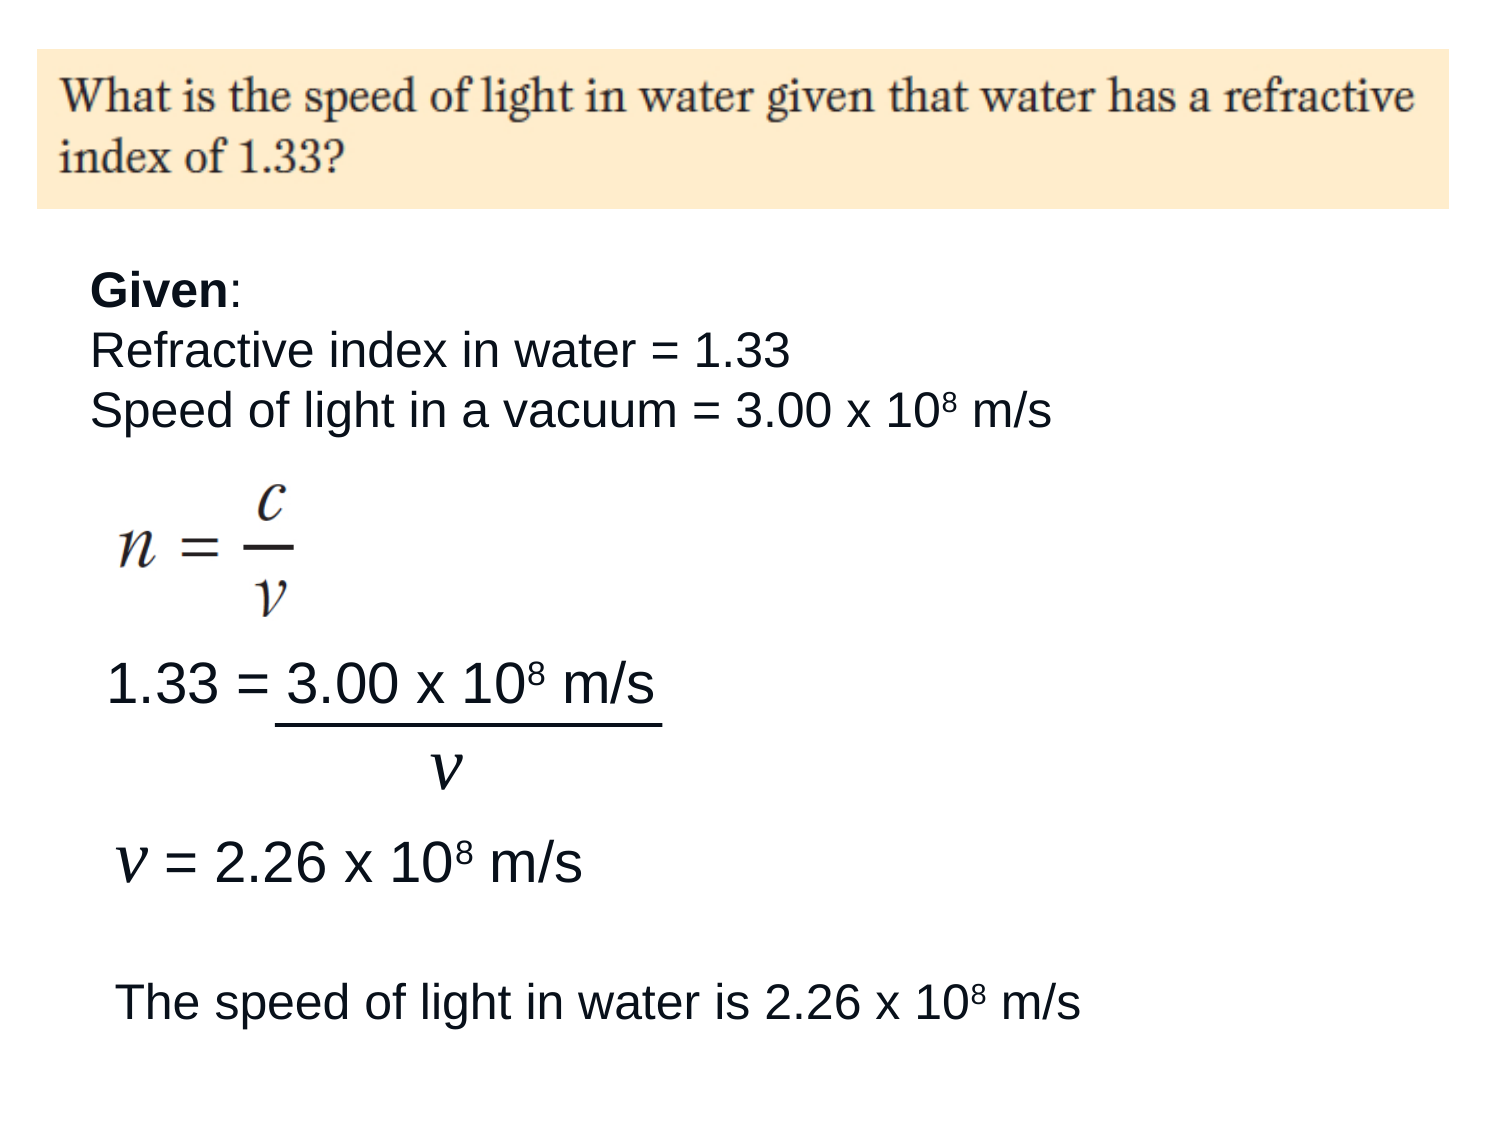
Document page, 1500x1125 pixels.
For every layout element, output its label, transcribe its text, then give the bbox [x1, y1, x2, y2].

text_box v = 2.26 x 108 m/s [99, 822, 675, 905]
picture [37, 49, 1449, 209]
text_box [62, 637, 701, 813]
text_box The speed of light in water is 2.26 x 108 m/s [99, 962, 1225, 1038]
picture [99, 449, 325, 637]
text_box Given: Refractive index in water = 1.33 Speed of light in a vacuum = 3.00 x 108 m/s [75, 249, 1163, 445]
